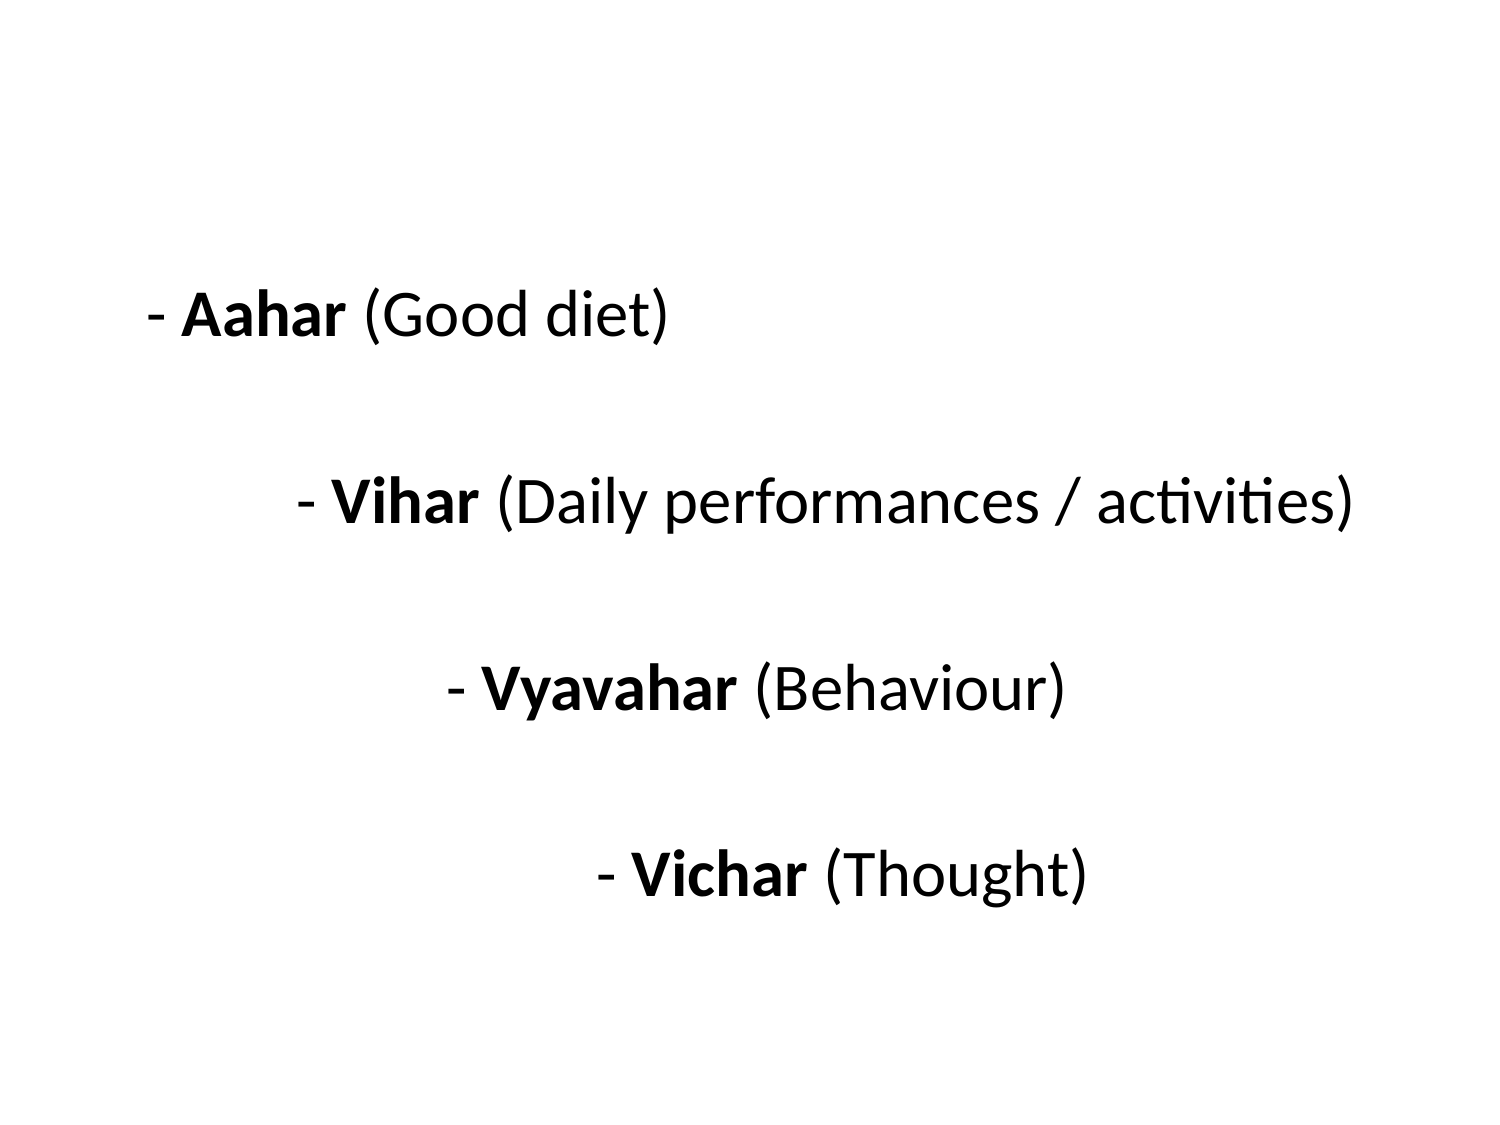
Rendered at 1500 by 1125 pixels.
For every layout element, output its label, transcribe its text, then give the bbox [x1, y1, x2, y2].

list - Aahar (Good diet) - Vihar (Daily performances / activities) - Vyavahar (Behaviour) - Vichar (Thought) [75, 262, 1425, 1005]
